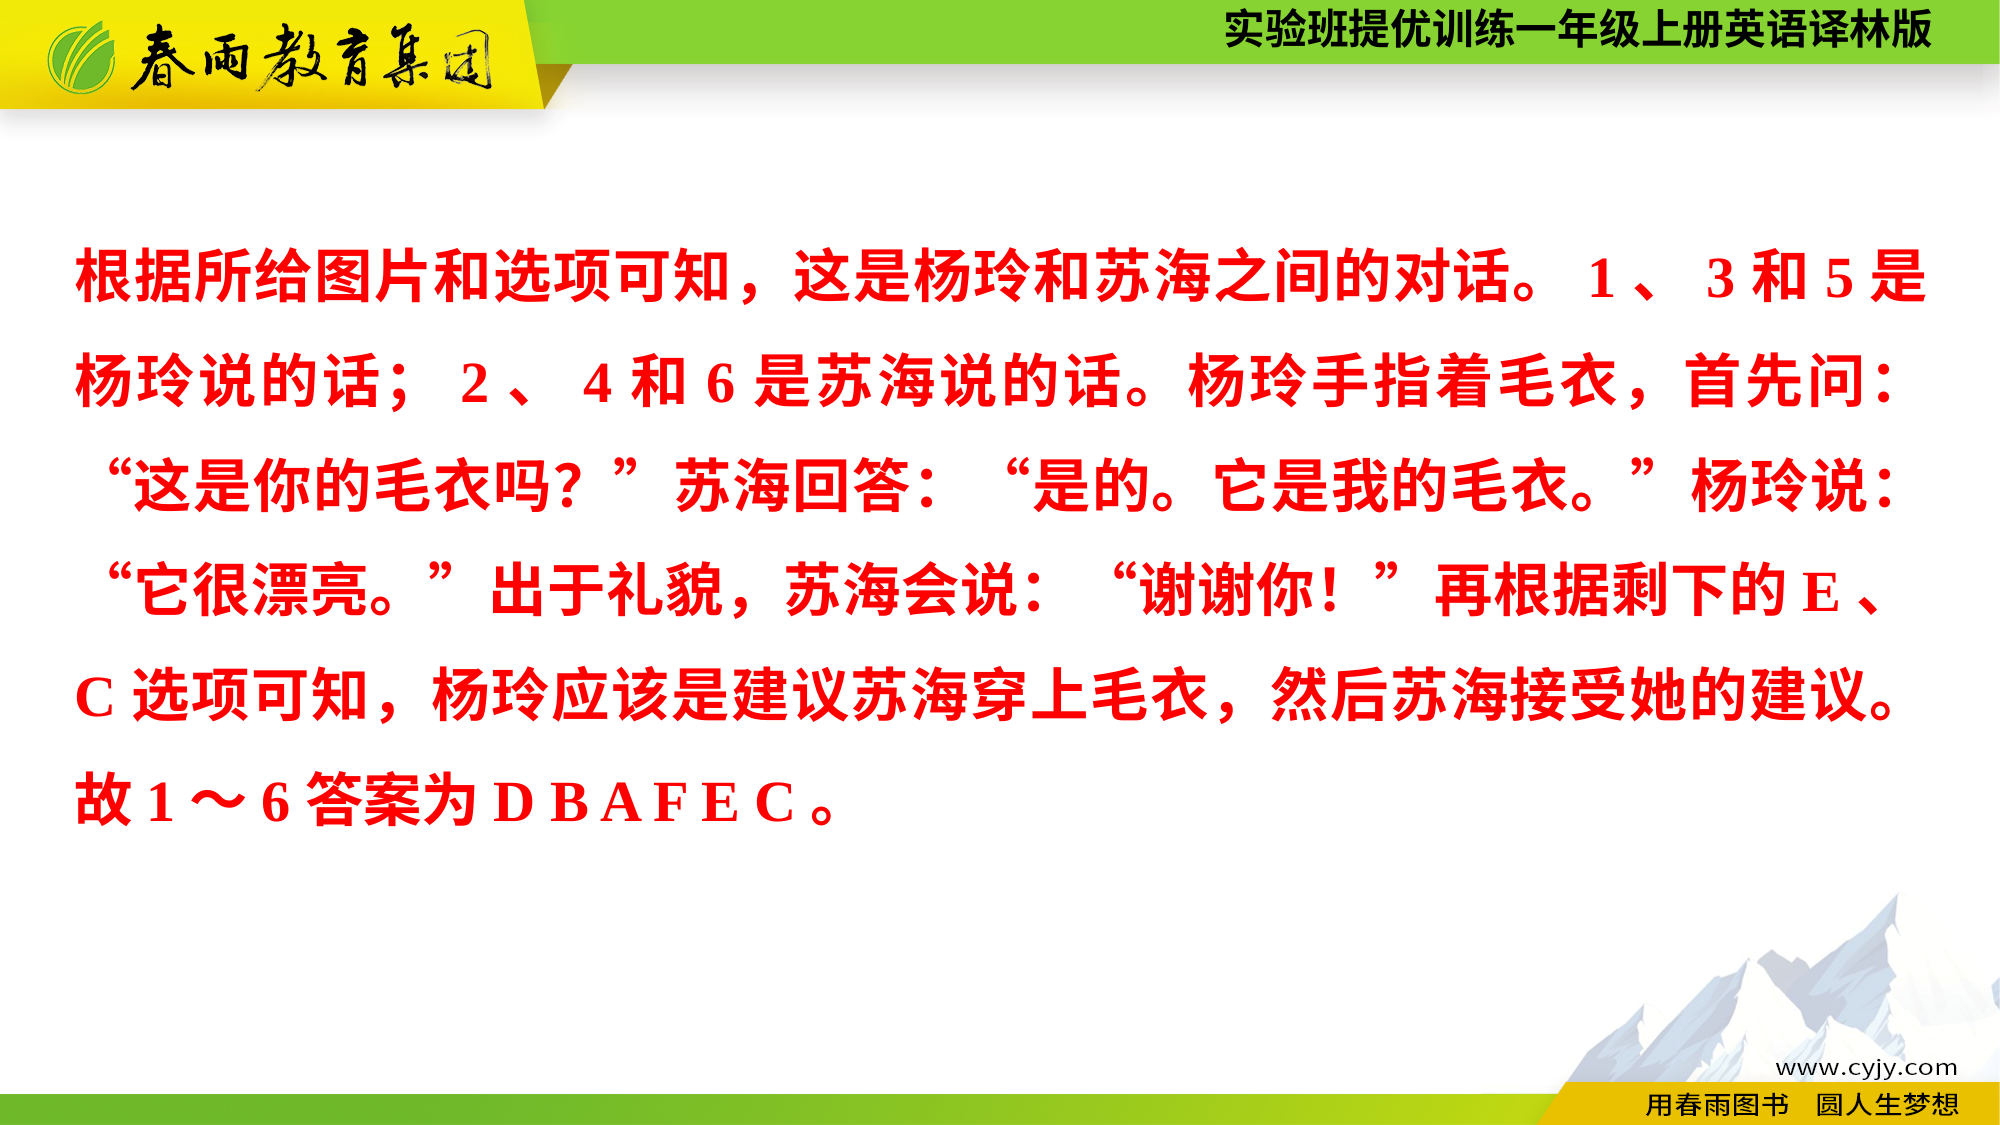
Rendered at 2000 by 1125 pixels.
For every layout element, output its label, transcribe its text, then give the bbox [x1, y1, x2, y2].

list 根据所给图片和选项可知，这是杨玲和苏海之间的对话。1、3和5是杨玲说的话；2、4和6是苏海说的话。杨玲手指着毛衣，首先问：“这是你的毛衣吗？”苏海回答：“是的。它是我的毛衣。”杨玲说：“它很漂亮。”出于礼貌，苏海会说：“谢谢你！”再根据剩下的E、C选项可知，杨玲应该是建议苏海穿上毛衣，然后苏海接受她的建议。故1～6答案为D B A F E C。 [59, 196, 1944, 835]
picture [0, 0, 2000, 1125]
